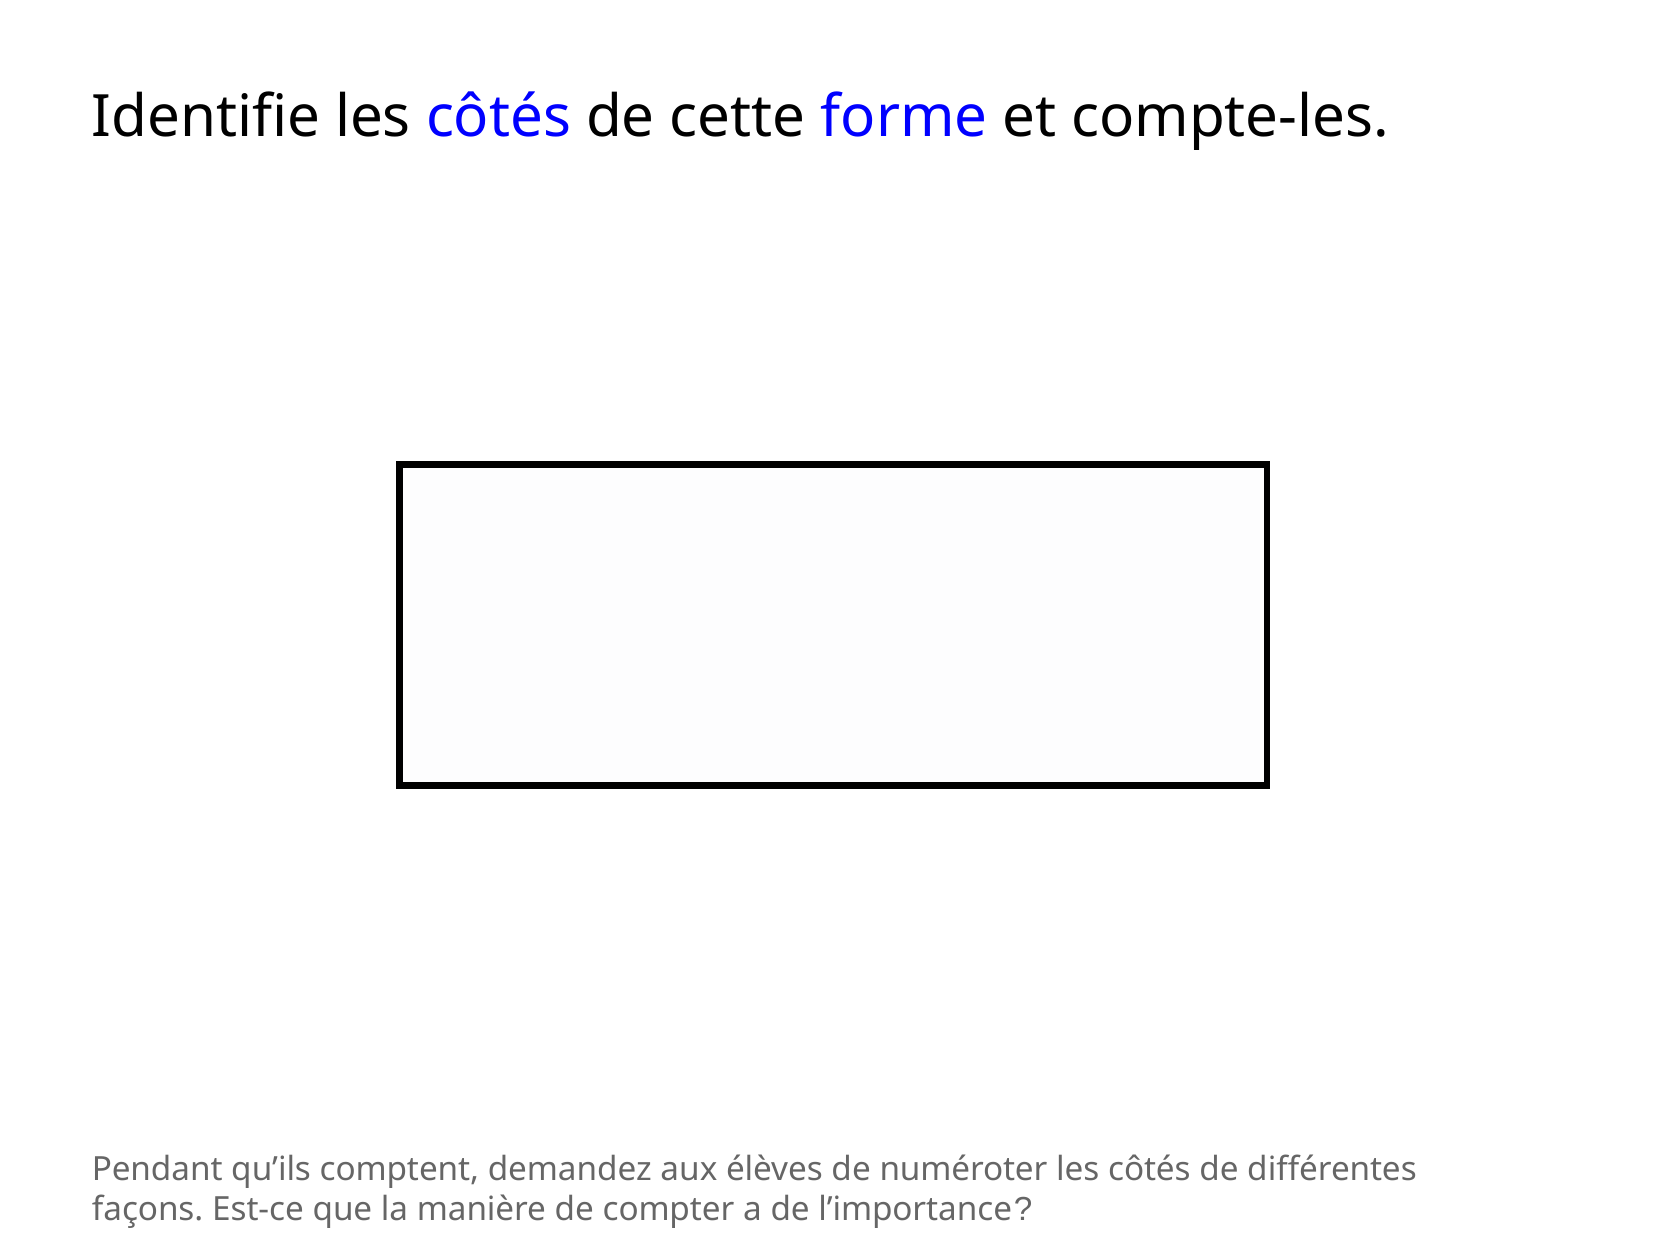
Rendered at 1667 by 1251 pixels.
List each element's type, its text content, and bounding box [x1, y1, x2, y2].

text_box Identifie les côtés de cette forme et compte-les. [77, 70, 1472, 156]
text_box [398, 464, 1268, 786]
text_box Pendant qu’ils comptent, demandez aux élèves de numéroter les côtés de différentes façons. Est-ce que la manière de compter a de l’importance? [77, 1139, 1486, 1235]
